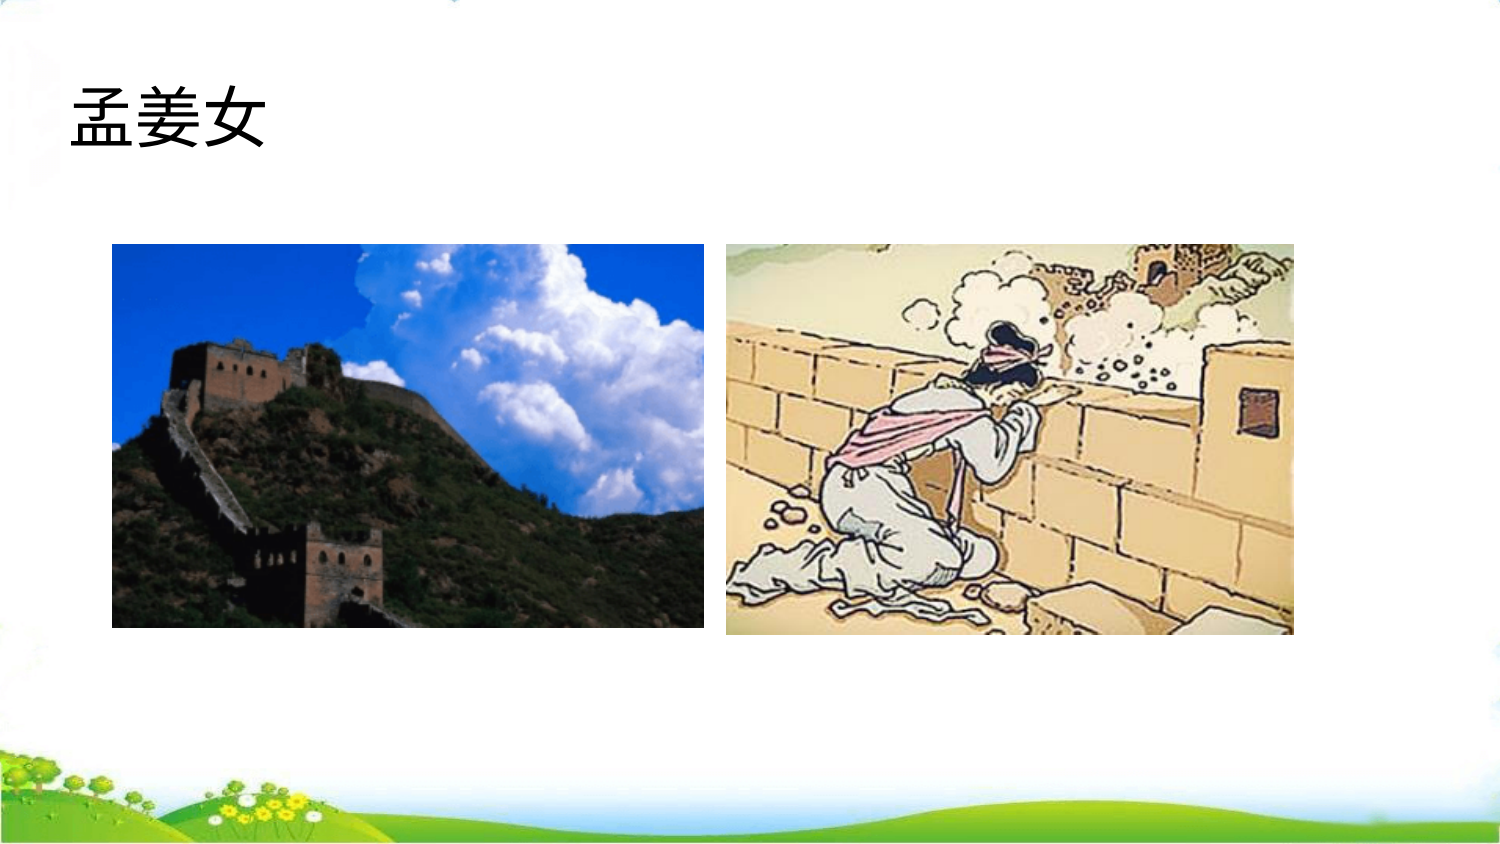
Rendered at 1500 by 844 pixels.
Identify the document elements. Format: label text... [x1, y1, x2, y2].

picture [0, 0, 1500, 844]
text_box 孟姜女 [54, 68, 285, 164]
